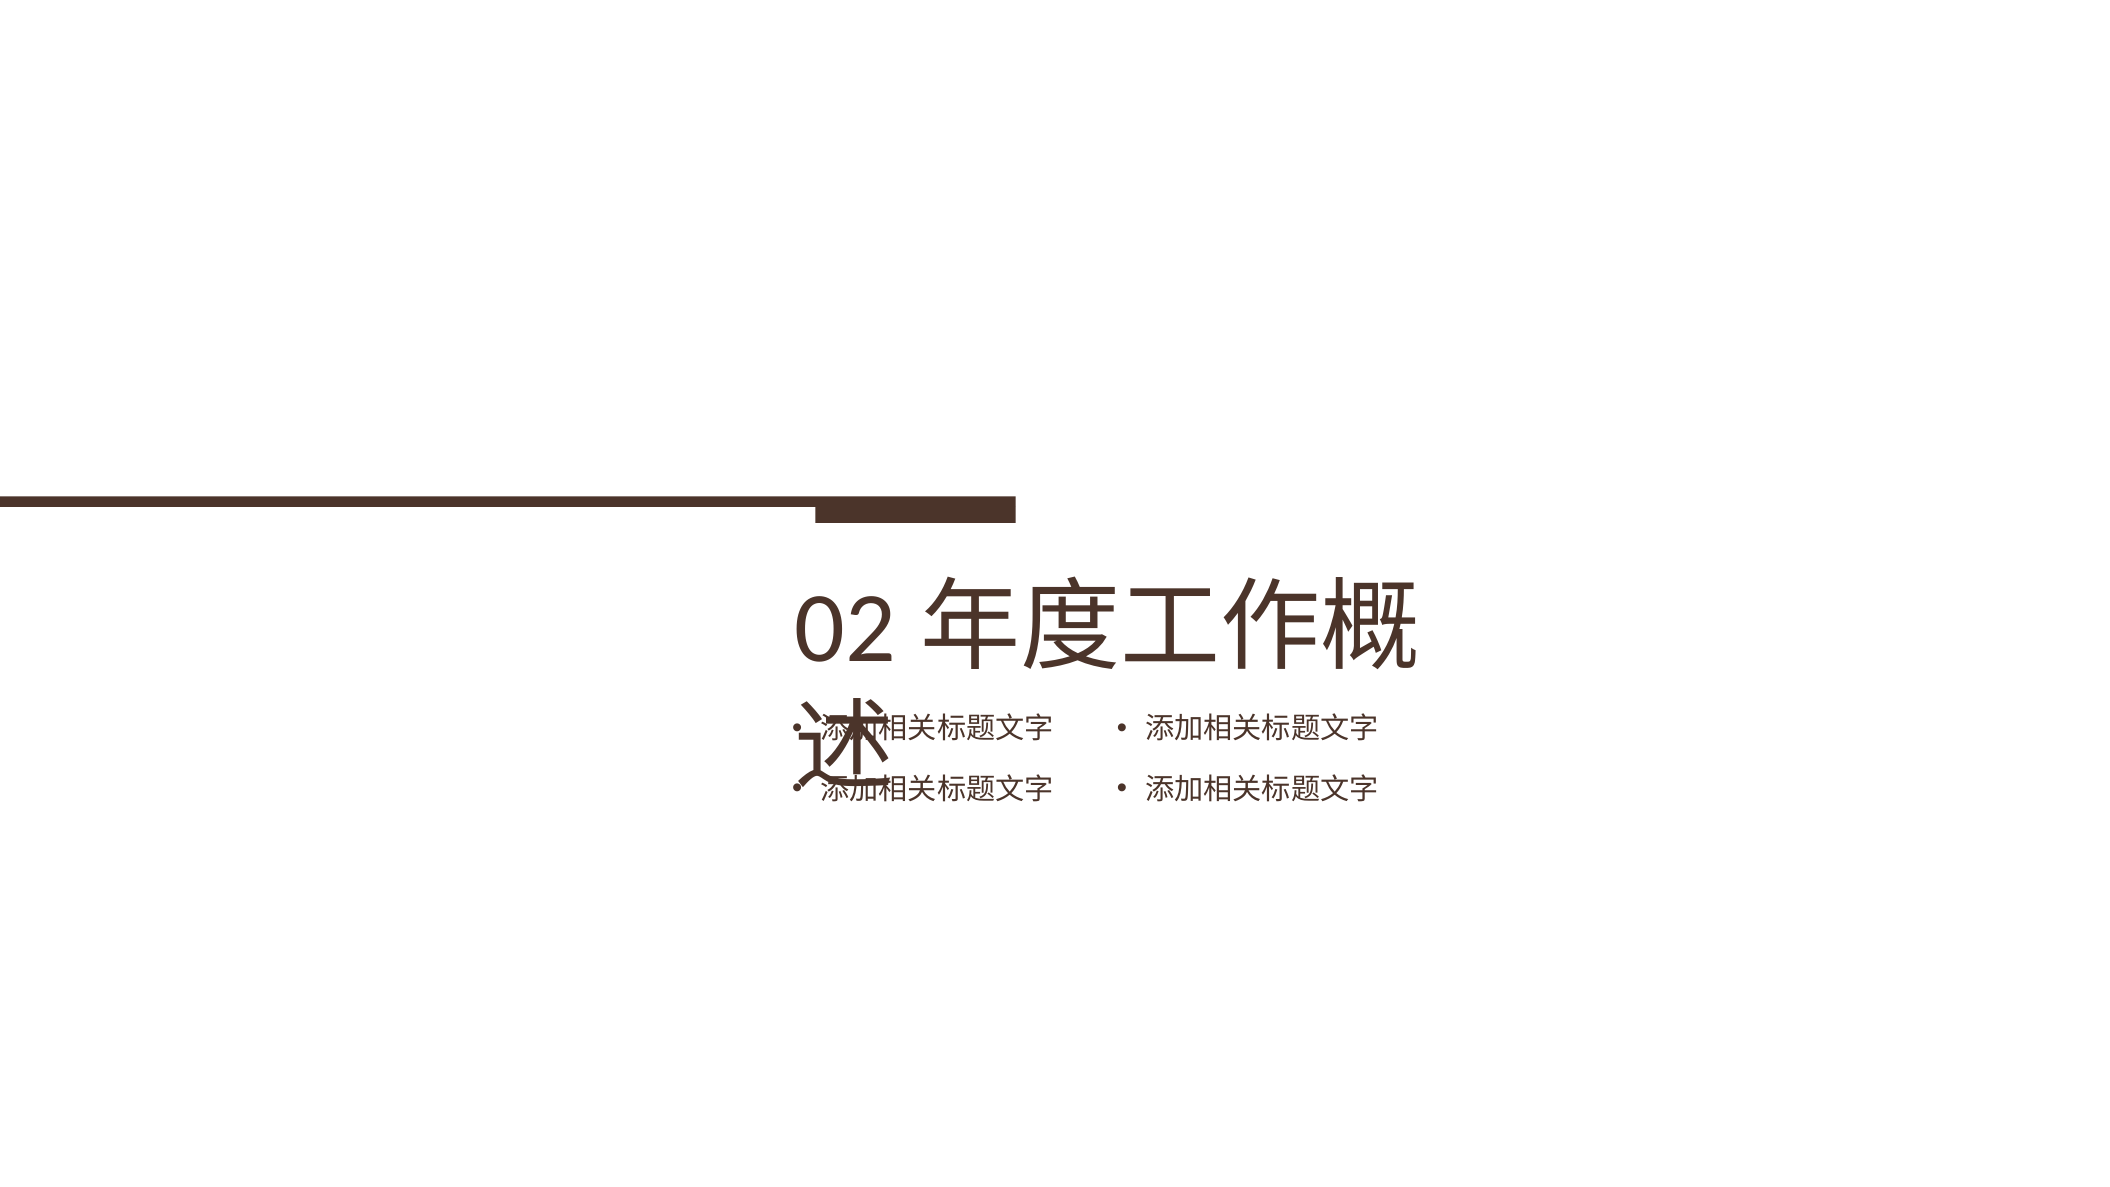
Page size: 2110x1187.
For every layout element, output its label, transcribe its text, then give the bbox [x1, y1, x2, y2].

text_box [0, 496, 1016, 523]
text_box 添加相关标题文字 [1102, 762, 1508, 813]
text_box 02年度工作概述 [794, 561, 1516, 802]
text_box 添加相关标题文字 [777, 702, 1102, 752]
text_box 添加相关标题文字 [777, 762, 1102, 813]
text_box 添加相关标题文字 [1102, 702, 1508, 752]
